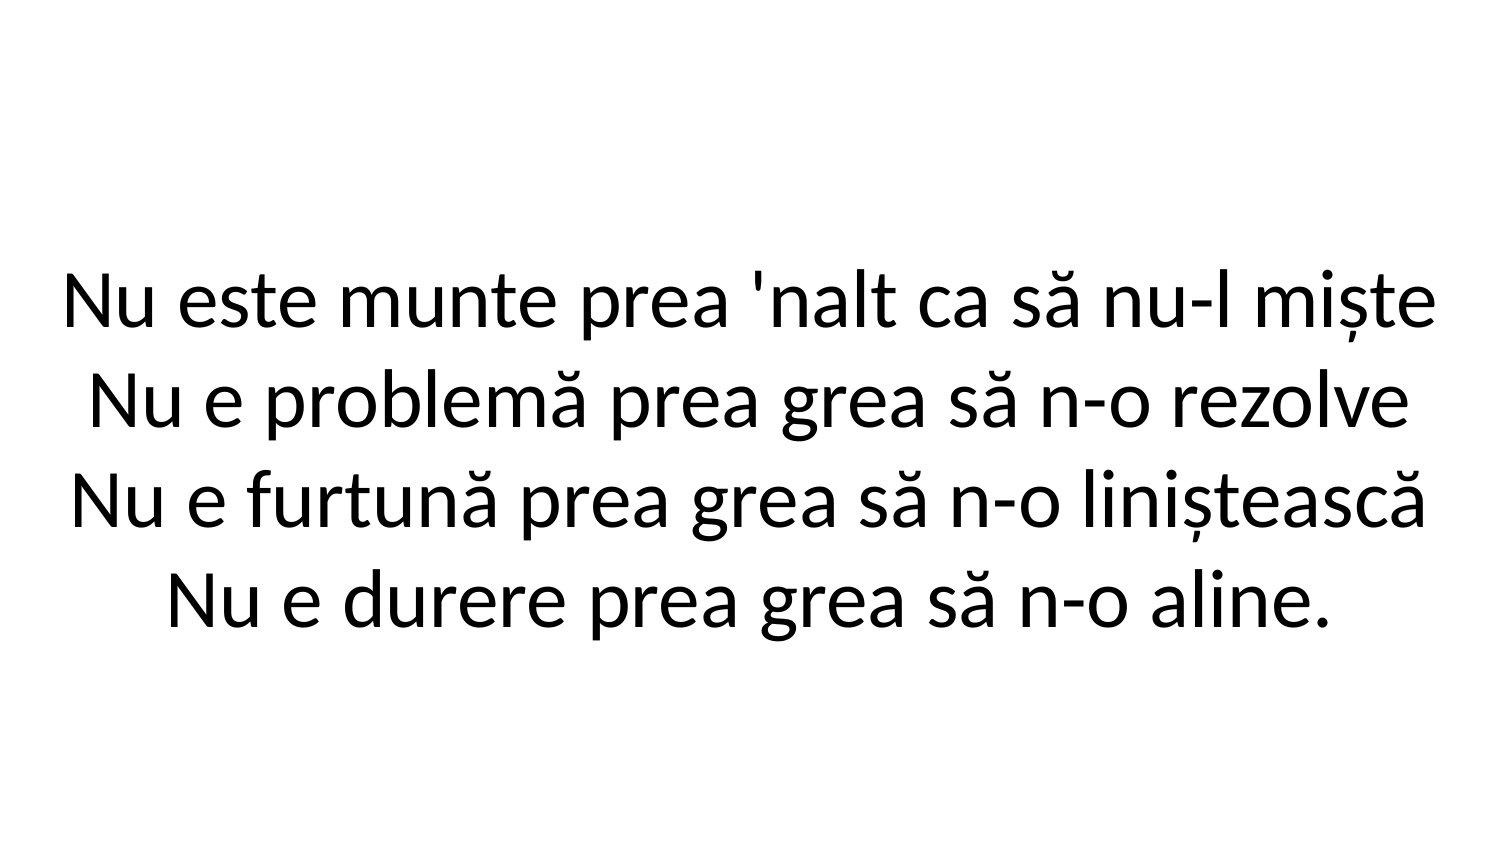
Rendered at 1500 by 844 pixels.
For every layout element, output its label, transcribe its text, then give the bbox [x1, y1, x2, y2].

text_box Nu este munte prea 'nalt ca să nu-l miște Nu e problemă prea grea să n-o rezolve Nu e furtună prea grea să n-o liniștească Nu e durere prea grea să n-o aline. [46, 192, 1454, 652]
